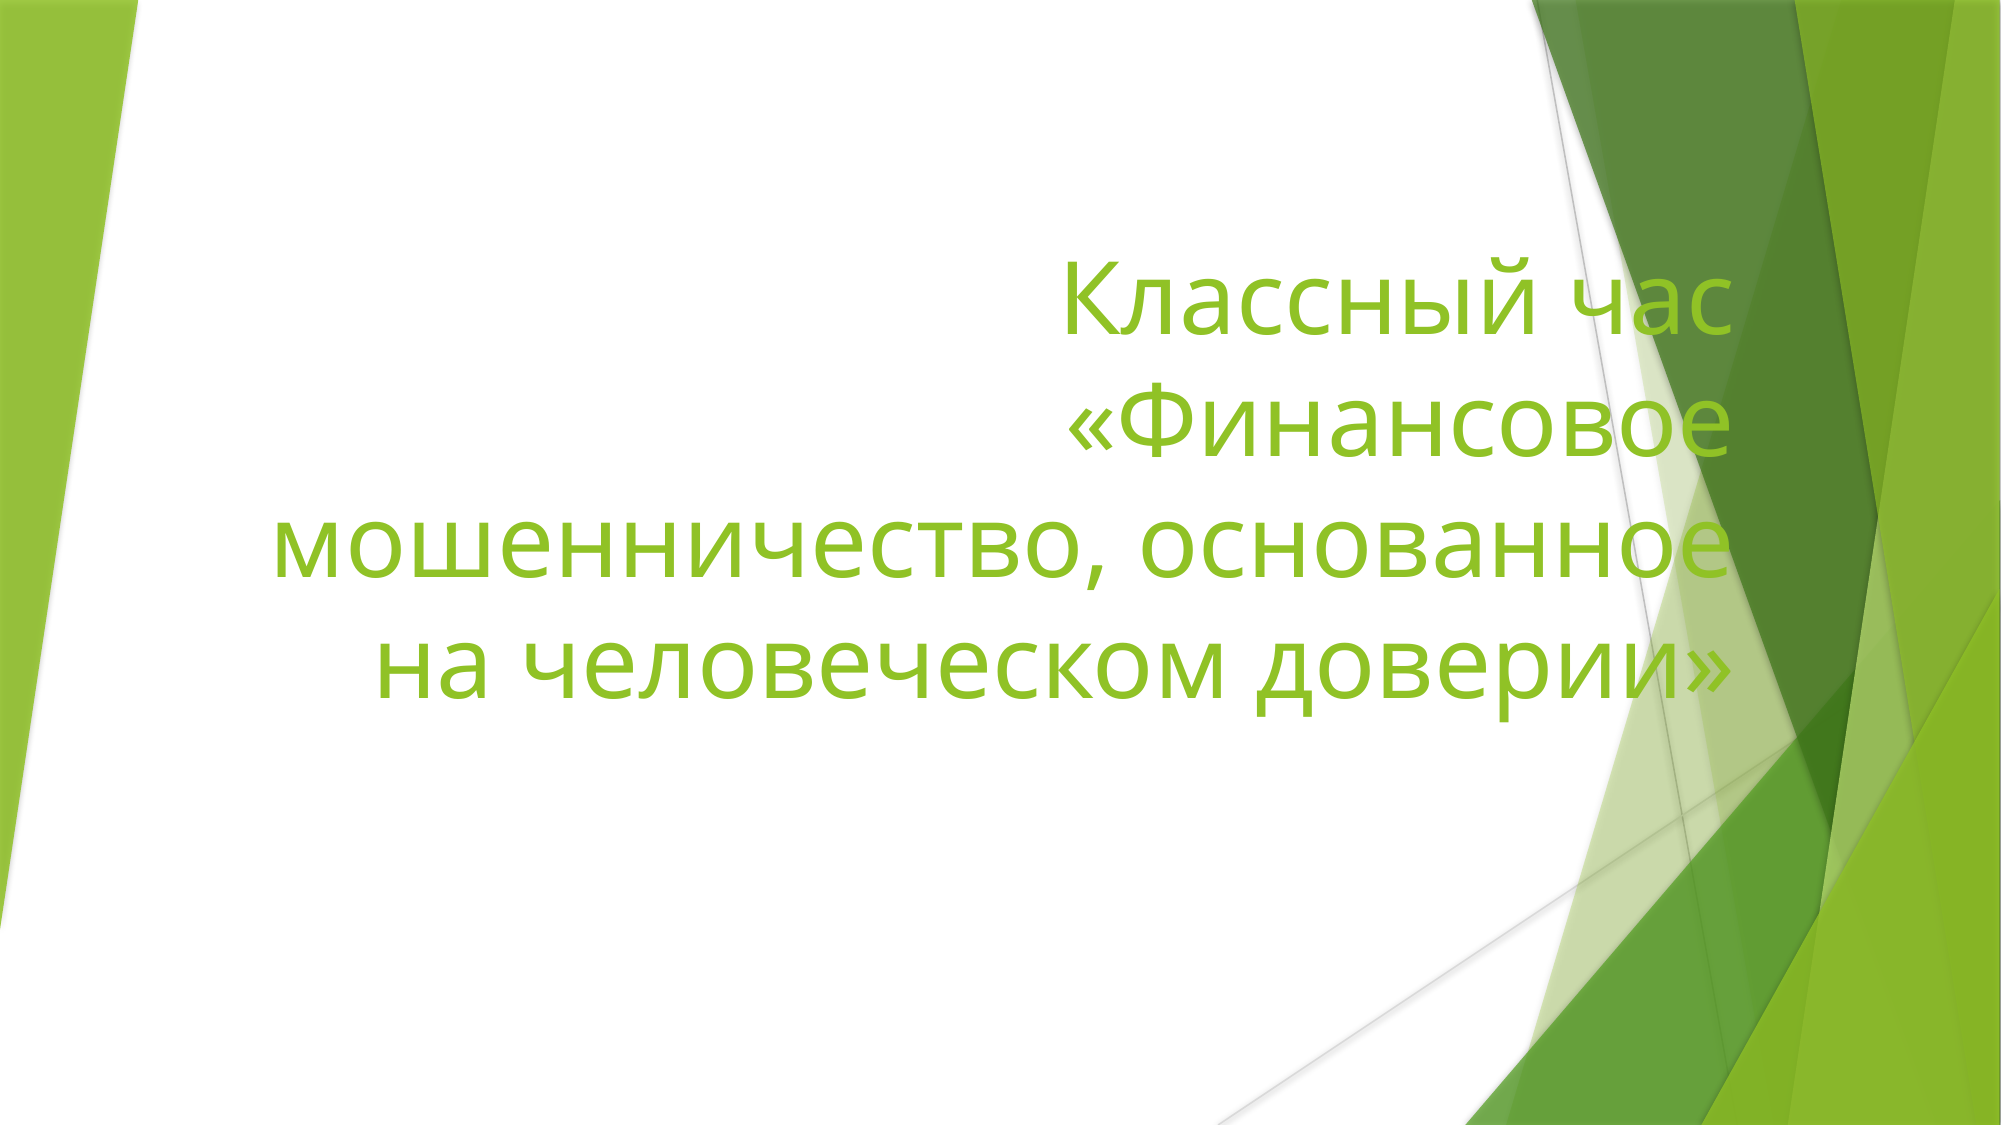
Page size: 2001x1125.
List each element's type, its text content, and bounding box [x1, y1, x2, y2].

title Классный час «Финансовое мошенничество, основанное на человеческом доверии» [249, 184, 1750, 727]
